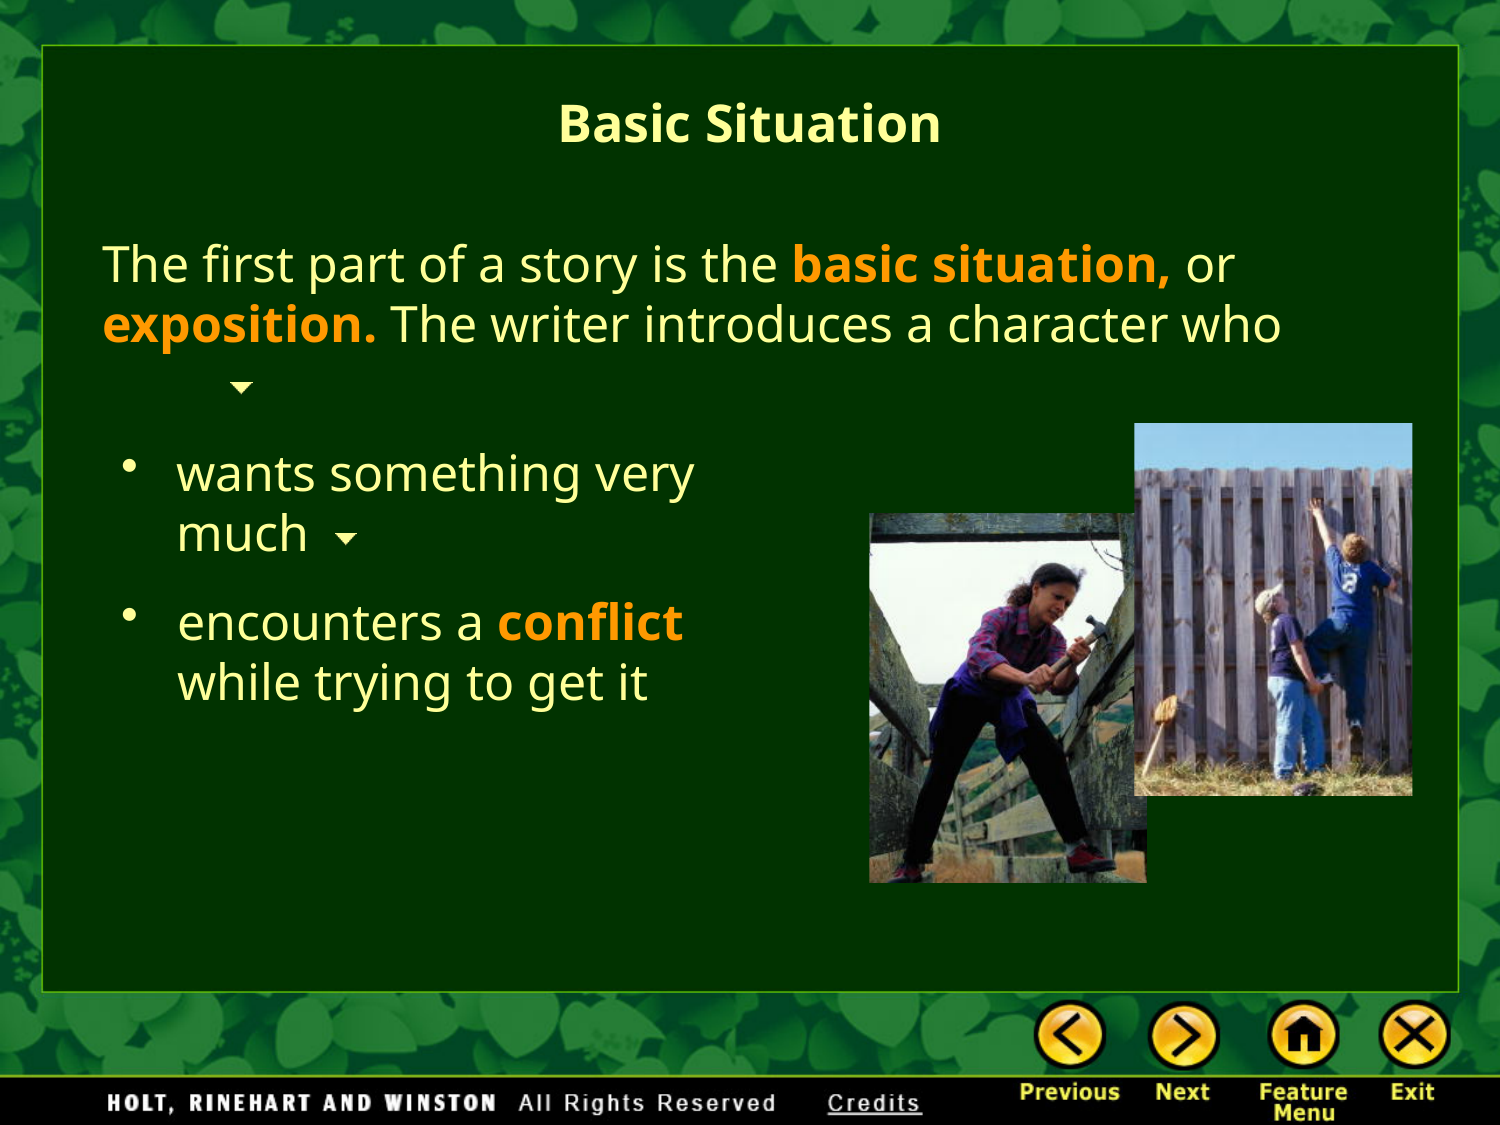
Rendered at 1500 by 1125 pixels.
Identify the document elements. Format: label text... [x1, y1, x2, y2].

text_box encounters a conflict while trying to get it [87, 583, 787, 719]
text_box wants something very much [87, 433, 787, 569]
text_box The first part of a story is the basic situation, or exposition. The writer introduces a character who [87, 224, 1365, 360]
title Basic Situation [87, 56, 1413, 188]
picture [0, 0, 1500, 1125]
